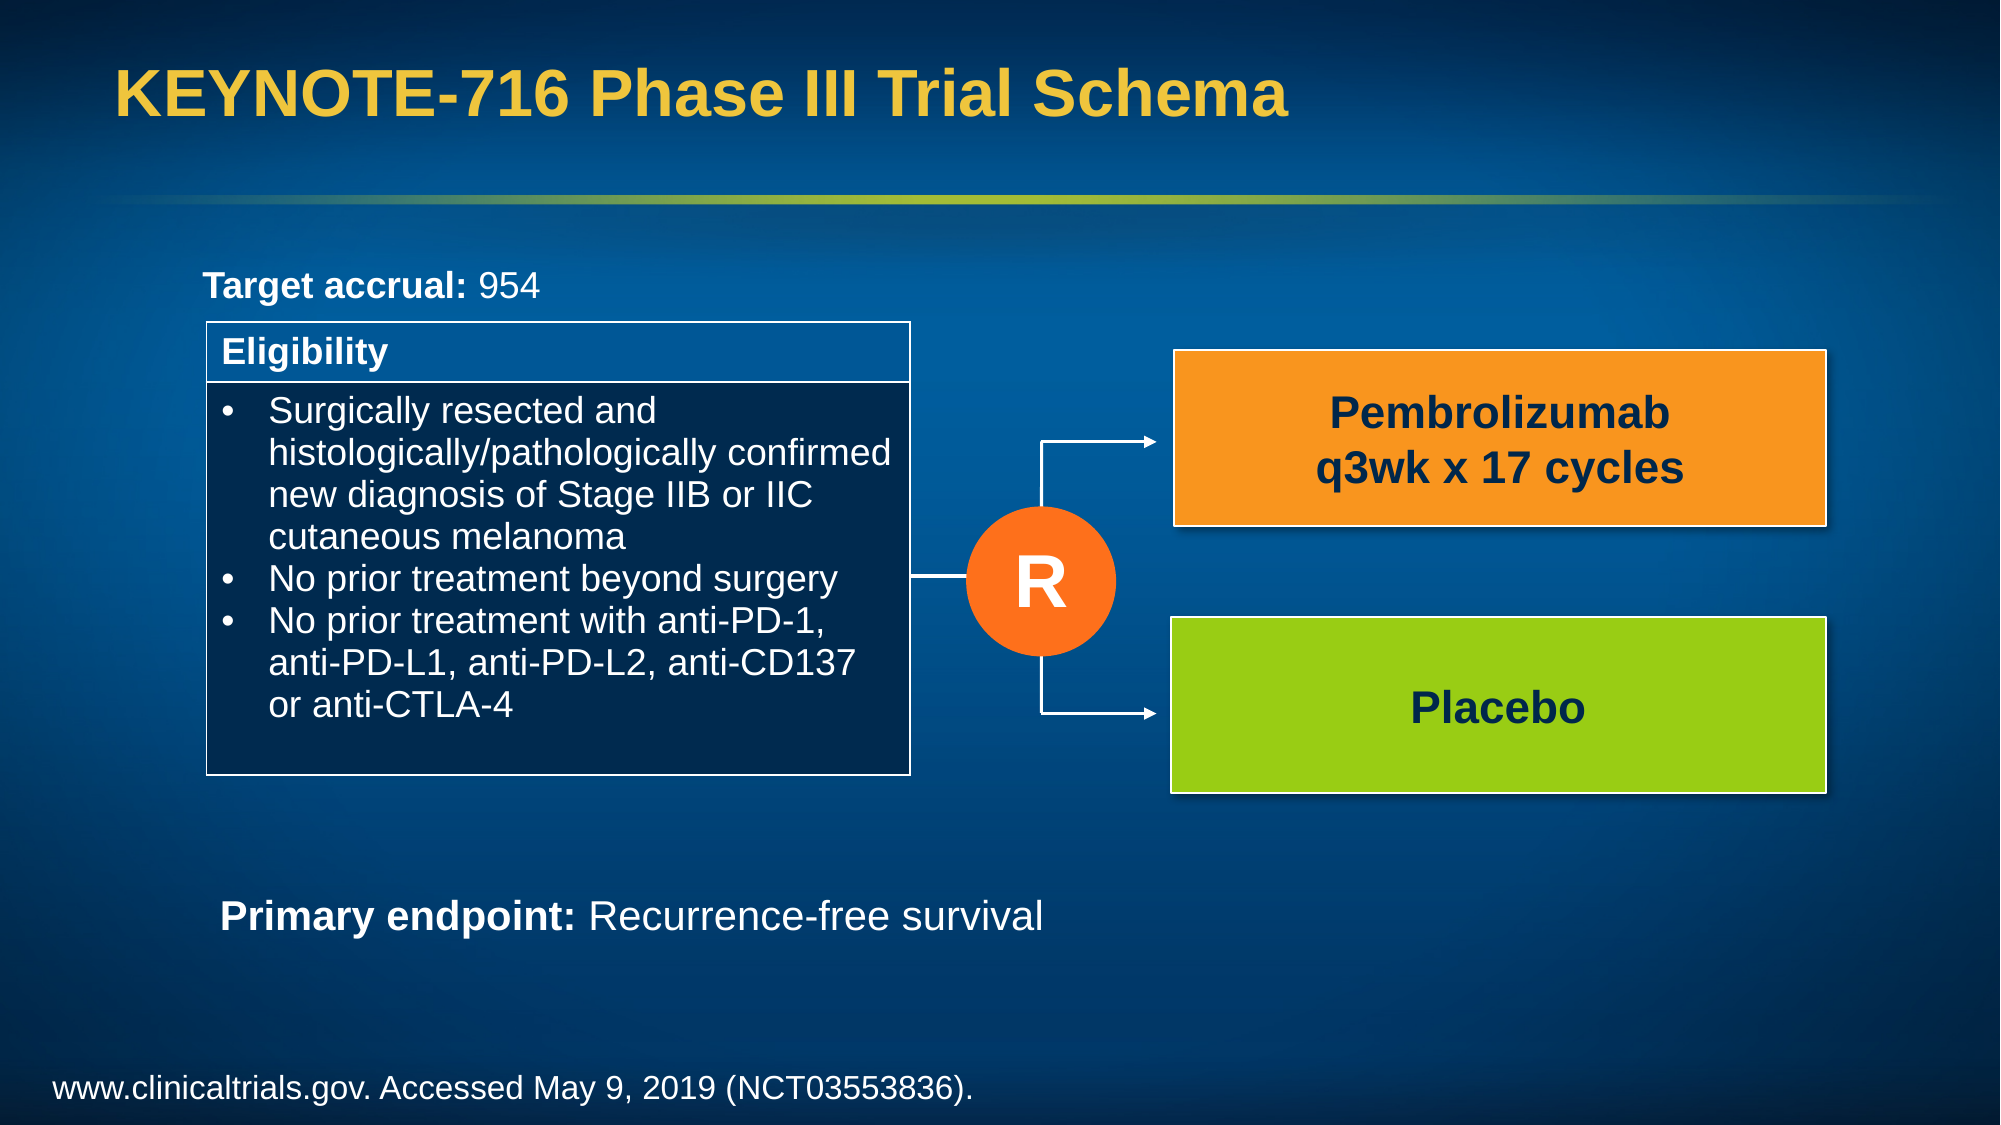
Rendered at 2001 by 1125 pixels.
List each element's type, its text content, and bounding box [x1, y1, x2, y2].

picture [0, 0, 2000, 1125]
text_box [965, 506, 1117, 657]
text_box Primary endpoint: Recurrence-free survival [205, 881, 1716, 947]
text_box www.clinicaltrials.gov. Accessed May 9, 2019 (NCT03553836). [37, 1058, 1578, 1114]
text_box Target accrual: 954 [187, 253, 755, 314]
table_cell Surgically resected and histologically/pathologically confirmed new diagnosis of Stage IIB or IIC cutaneous melanoma No prior treatment beyond surgery No prior treatment with anti-PD-1, anti-PD-L1, anti-PD-L2, anti-CD137 or anti-CTLA-4 [207, 383, 909, 774]
table_header Eligibility [207, 323, 909, 381]
text_box Pembrolizumab q3wk x 17 cycles [1174, 349, 1827, 526]
text_box Placebo [1170, 617, 1826, 794]
title KEYNOTE-716 Phase III Trial Schema [99, 0, 1900, 188]
